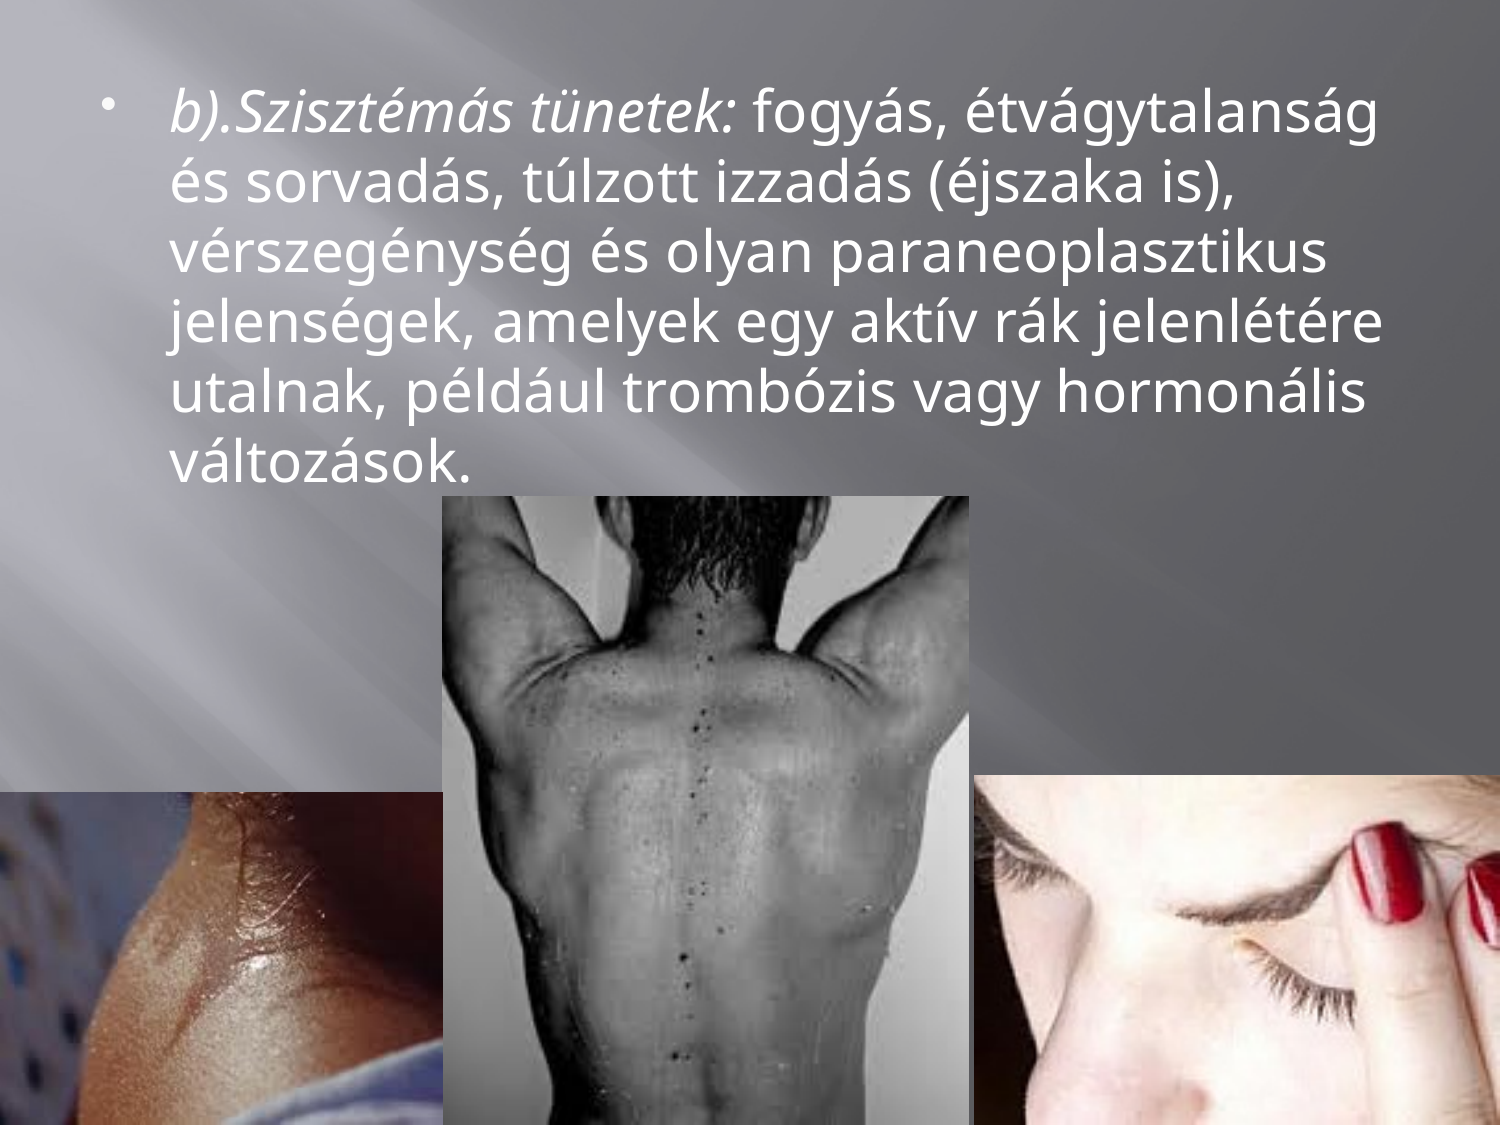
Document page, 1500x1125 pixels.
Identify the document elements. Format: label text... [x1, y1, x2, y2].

picture [974, 775, 1500, 1125]
list b).Szisztémás tünetek: fogyás, étvágytalanság és sorvadás, túlzott izzadás (éjszaka is), vérszegénység és olyan paraneoplasztikus jelenségek, amelyek egy aktív rák jelenlétére utalnak, például trombózis vagy hormonális változások. [64, 66, 1415, 792]
picture [0, 496, 969, 1125]
